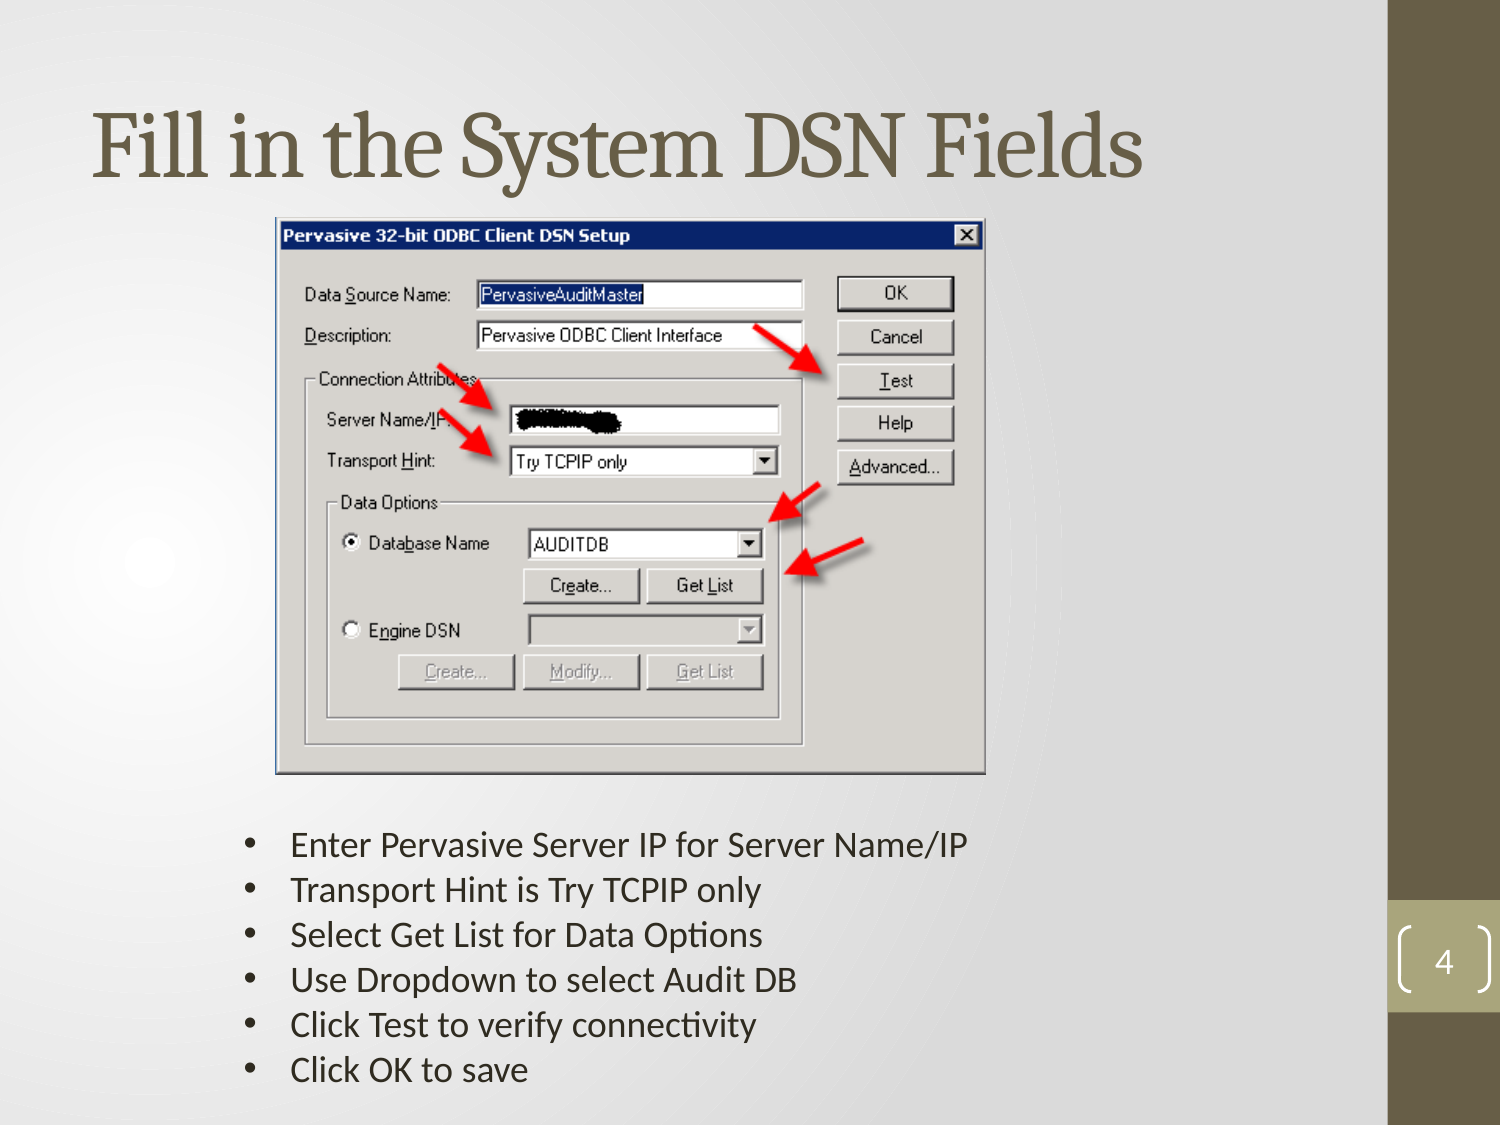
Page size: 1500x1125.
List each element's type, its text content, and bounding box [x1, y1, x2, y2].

text_box Enter Pervasive Server IP for Server Name/IP Transport Hint is Try TCPIP only Select Get List for Data Options Use Dropdown to select Audit DB Click Test to verify connectivity Click OK to save [228, 812, 984, 1098]
title Fill in the System DSN Fields [75, 45, 1325, 233]
picture [274, 216, 987, 776]
slide_number 4 [1397, 925, 1492, 994]
